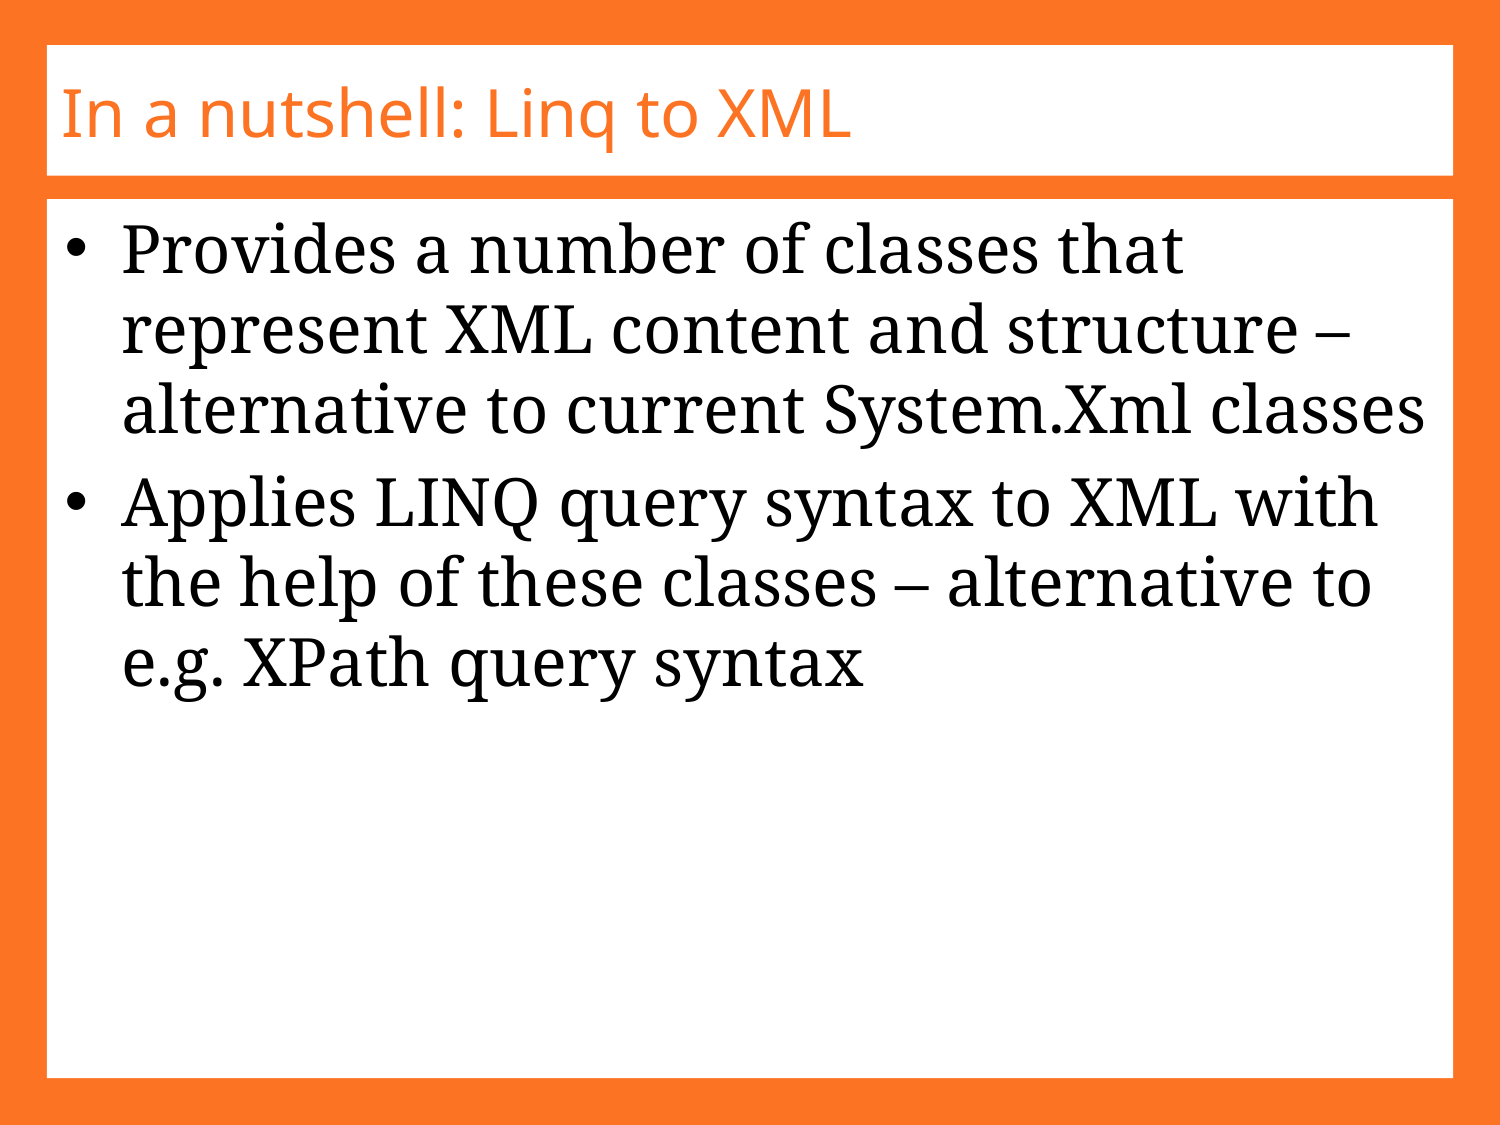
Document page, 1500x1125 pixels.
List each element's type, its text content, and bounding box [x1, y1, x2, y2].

list Provides a number of classes that represent XML content and structure – alternative to current System.Xml classes Applies LINQ query syntax to XML with the help of these classes – alternative to e.g. XPath query syntax [46, 199, 1454, 1079]
title In a nutshell: Linq to XML [46, 45, 1454, 176]
